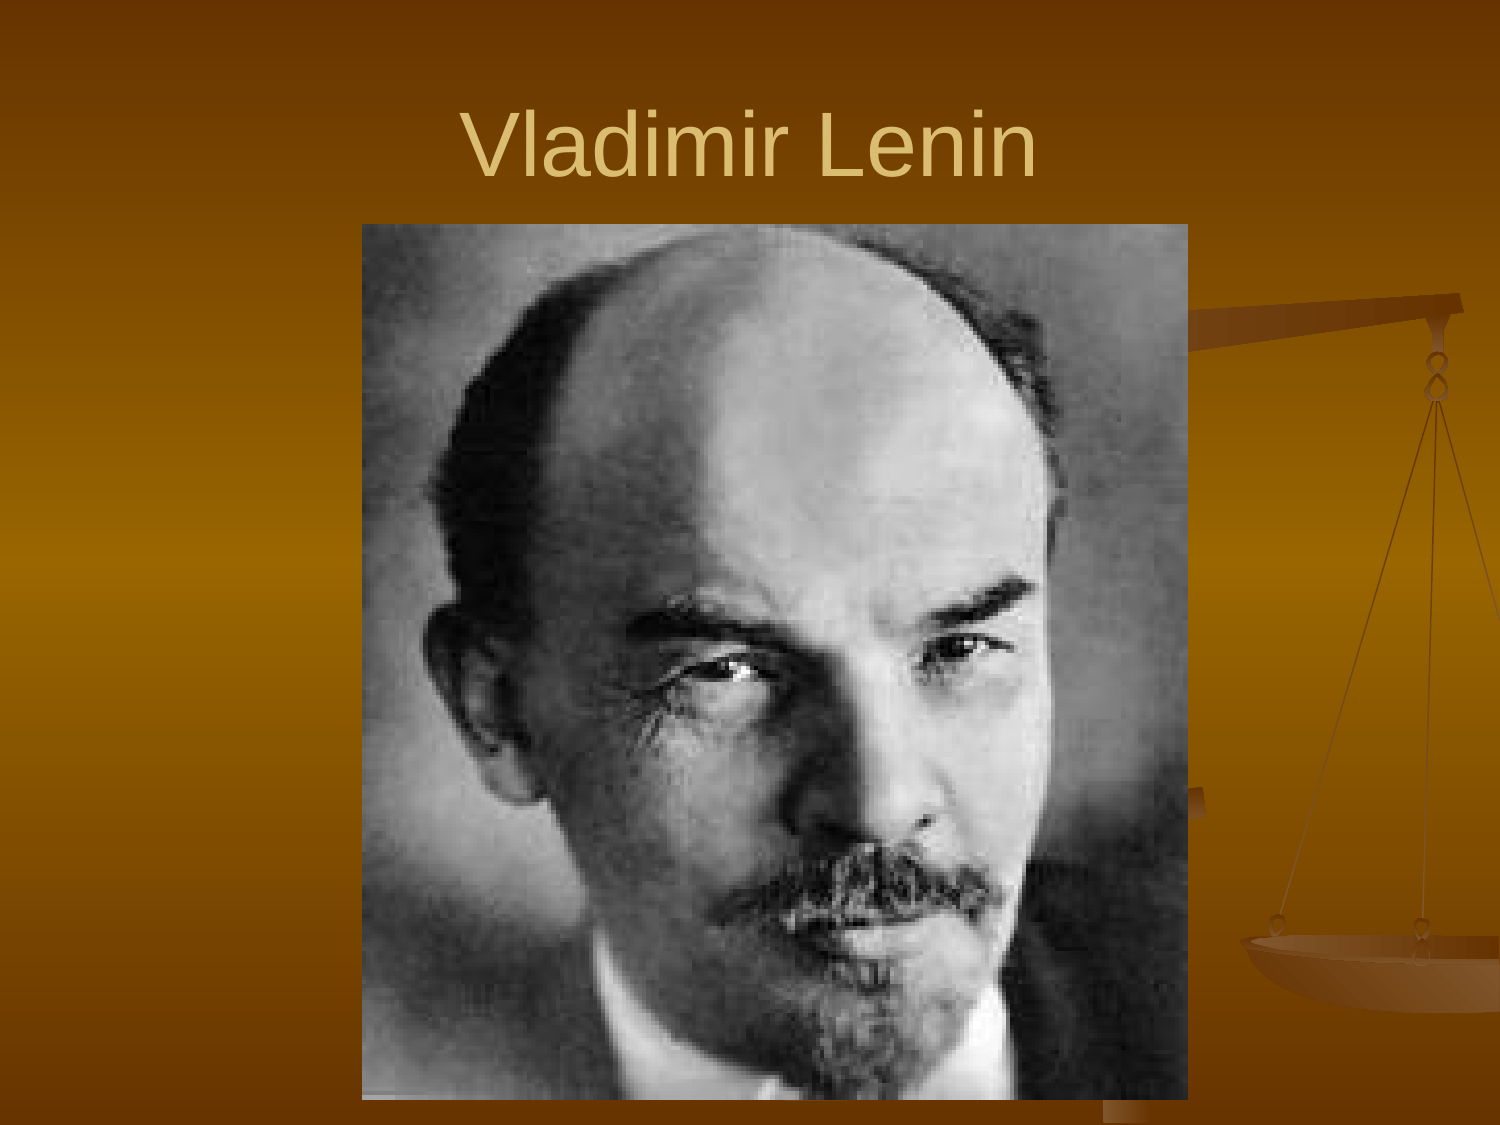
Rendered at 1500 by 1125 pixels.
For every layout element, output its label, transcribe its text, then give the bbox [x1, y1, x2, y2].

picture [362, 224, 1188, 1101]
title Vladimir Lenin [74, 45, 1426, 234]
